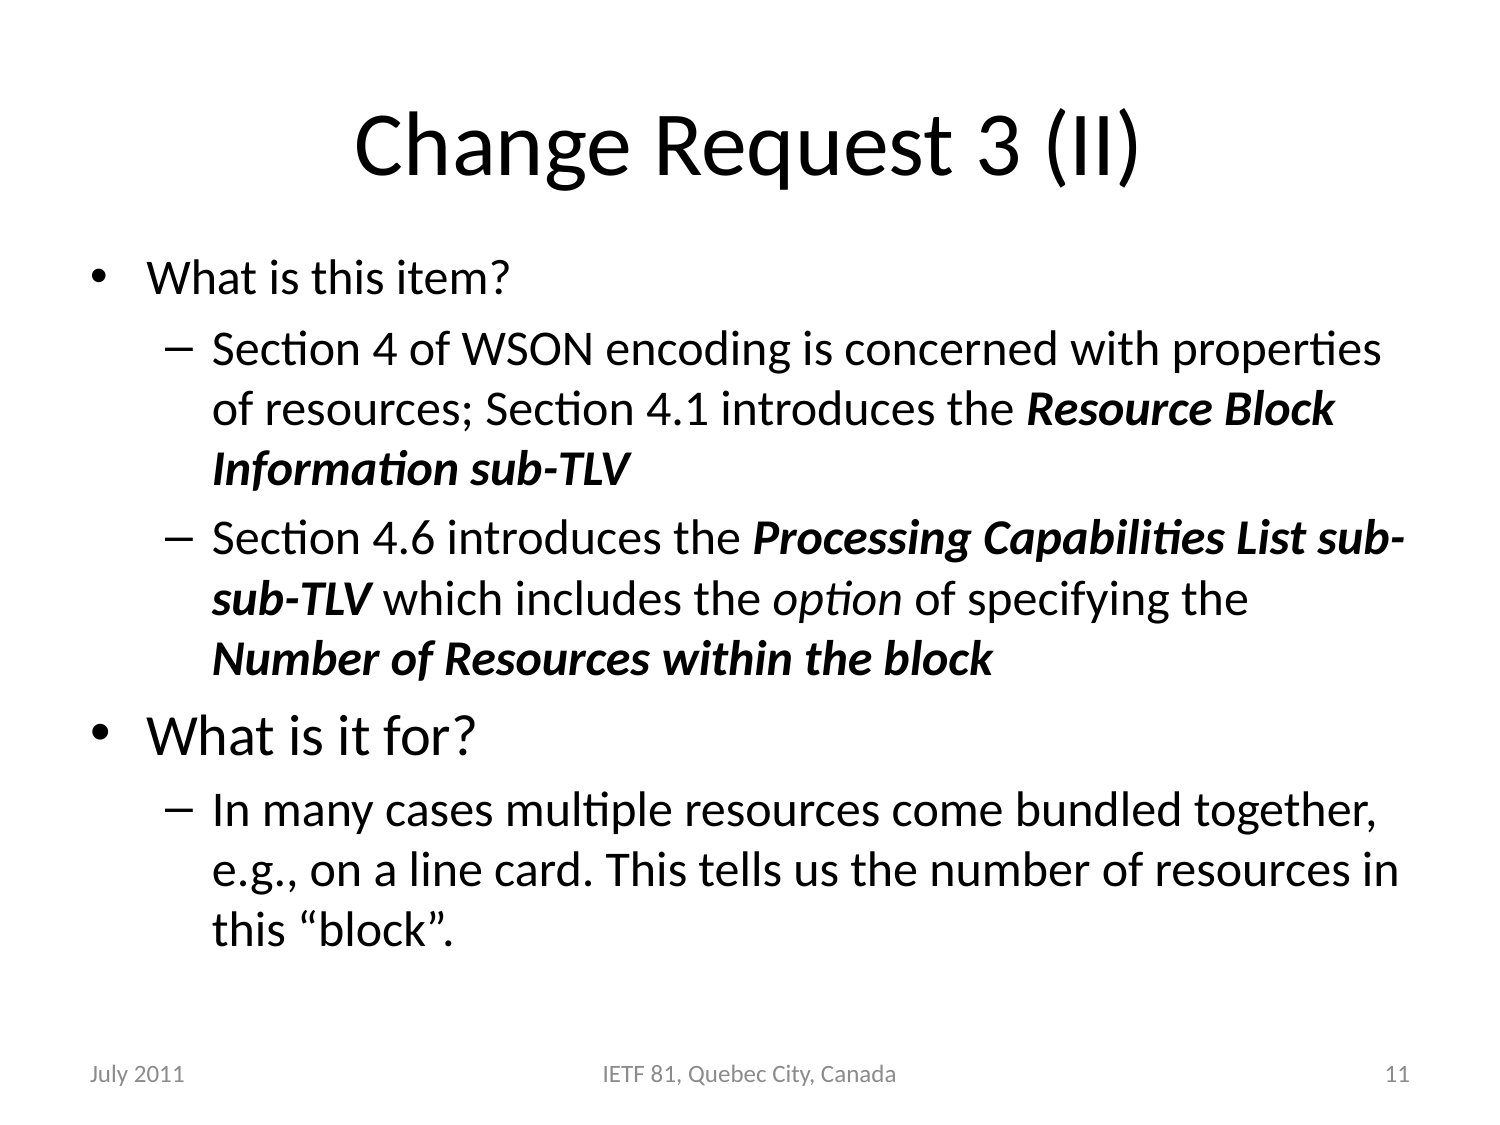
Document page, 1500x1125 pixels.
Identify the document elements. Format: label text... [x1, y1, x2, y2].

title Change Request 3 (II) [74, 44, 1426, 233]
list What is this item? Section 4 of WSON encoding is concerned with properties of resources; Section 4.1 introduces the Resource Block Information sub-TLV Section 4.6 introduces the Processing Capabilities List sub-sub-TLV which includes the option of specifying the Number of Resources within the block What is it for? In many cases multiple resources come bundled together, e.g., on a line card. This tells us the number of resources in this “block”. [74, 237, 1426, 1013]
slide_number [75, 1042, 425, 1103]
slide_number 11 [1074, 1042, 1425, 1103]
footer IETF 81, Quebec City, Canada [512, 1042, 988, 1103]
